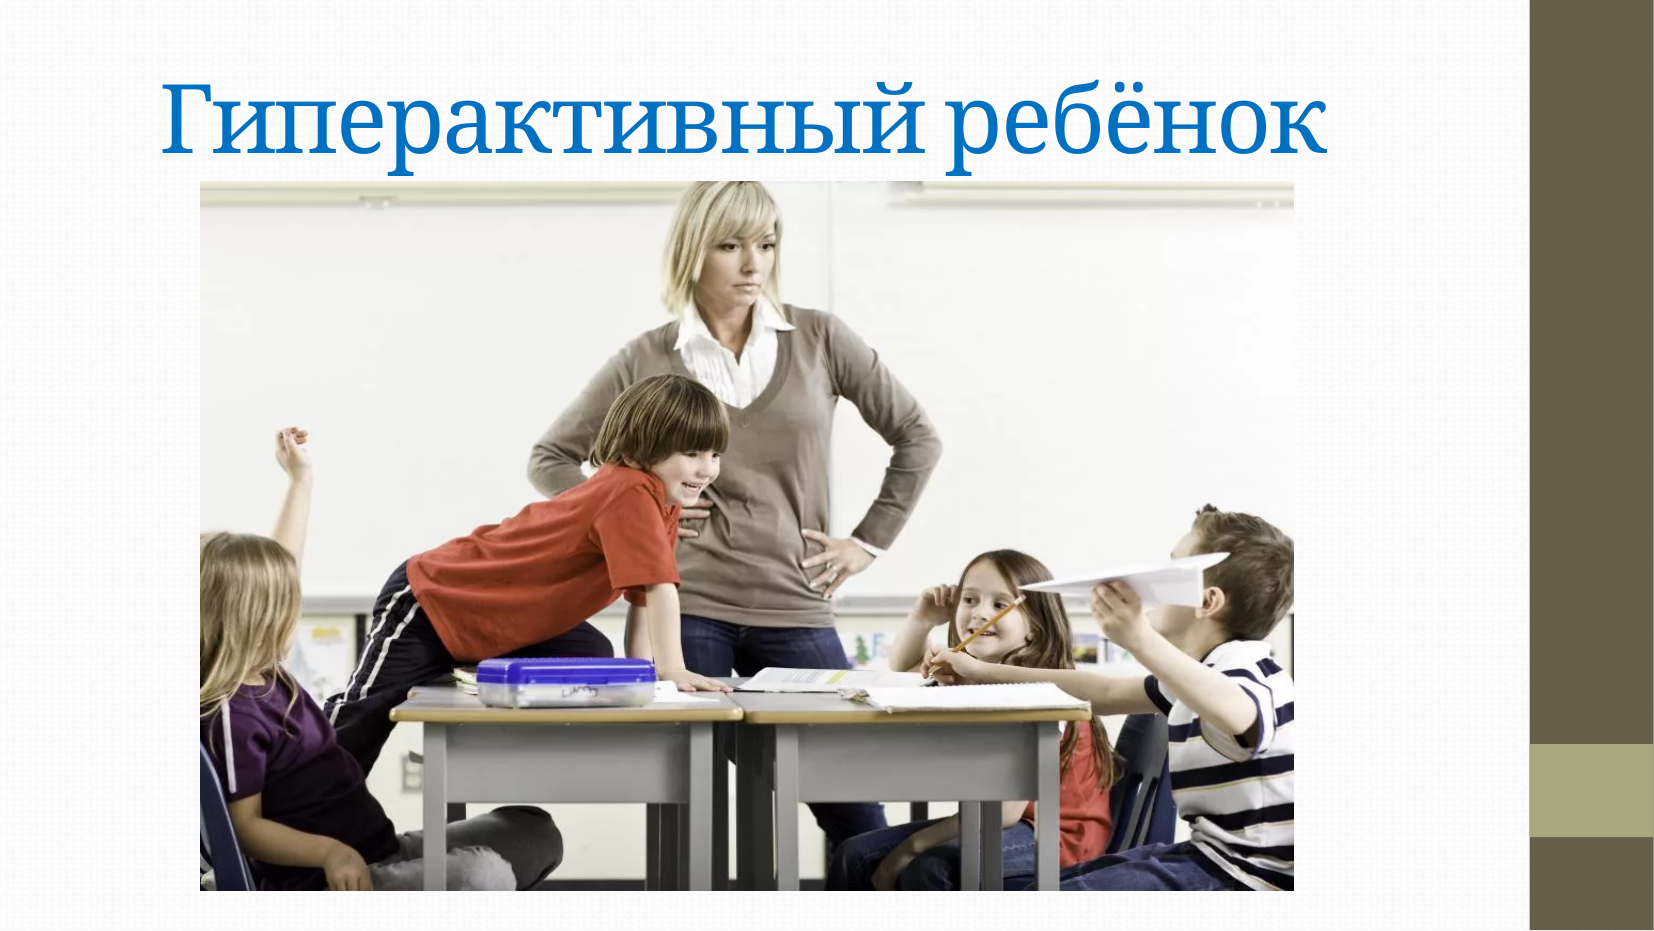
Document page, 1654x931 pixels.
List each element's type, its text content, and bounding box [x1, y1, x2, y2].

picture [200, 181, 1294, 891]
title Гиперактивный ребёнок [0, 36, 1489, 193]
